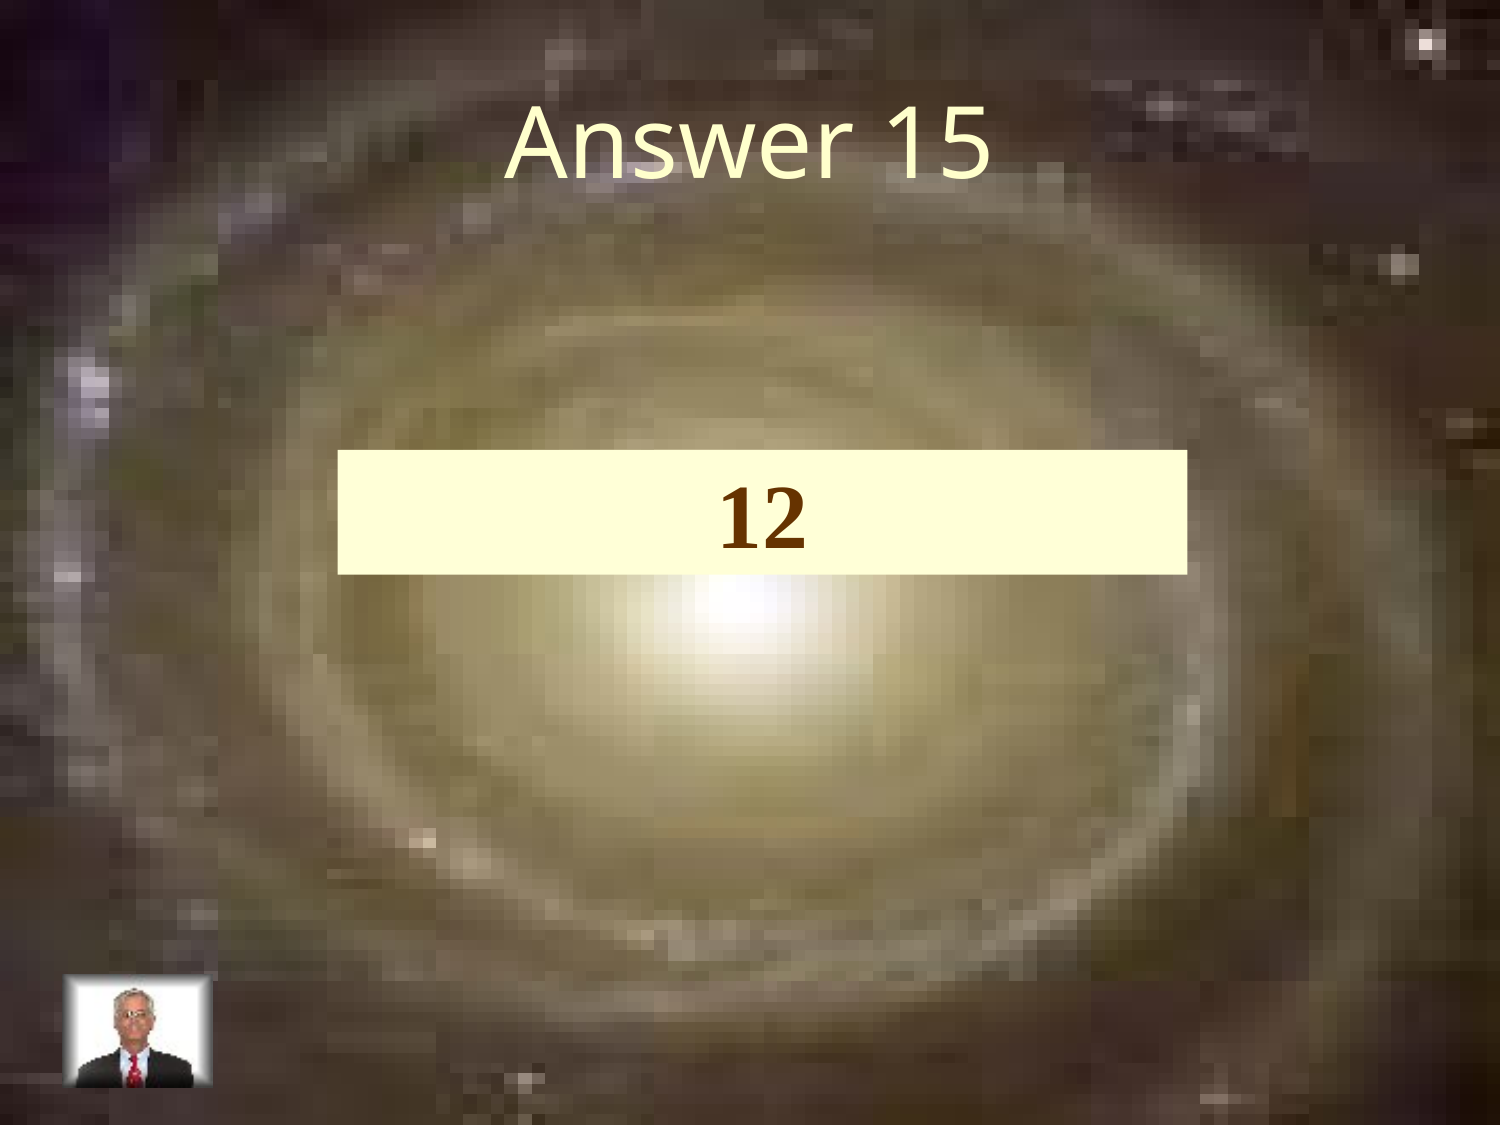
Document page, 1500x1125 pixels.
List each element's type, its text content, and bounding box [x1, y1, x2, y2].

picture [0, 0, 1500, 1125]
title Answer 15 [74, 44, 1426, 233]
text_box 12 [337, 449, 1188, 575]
